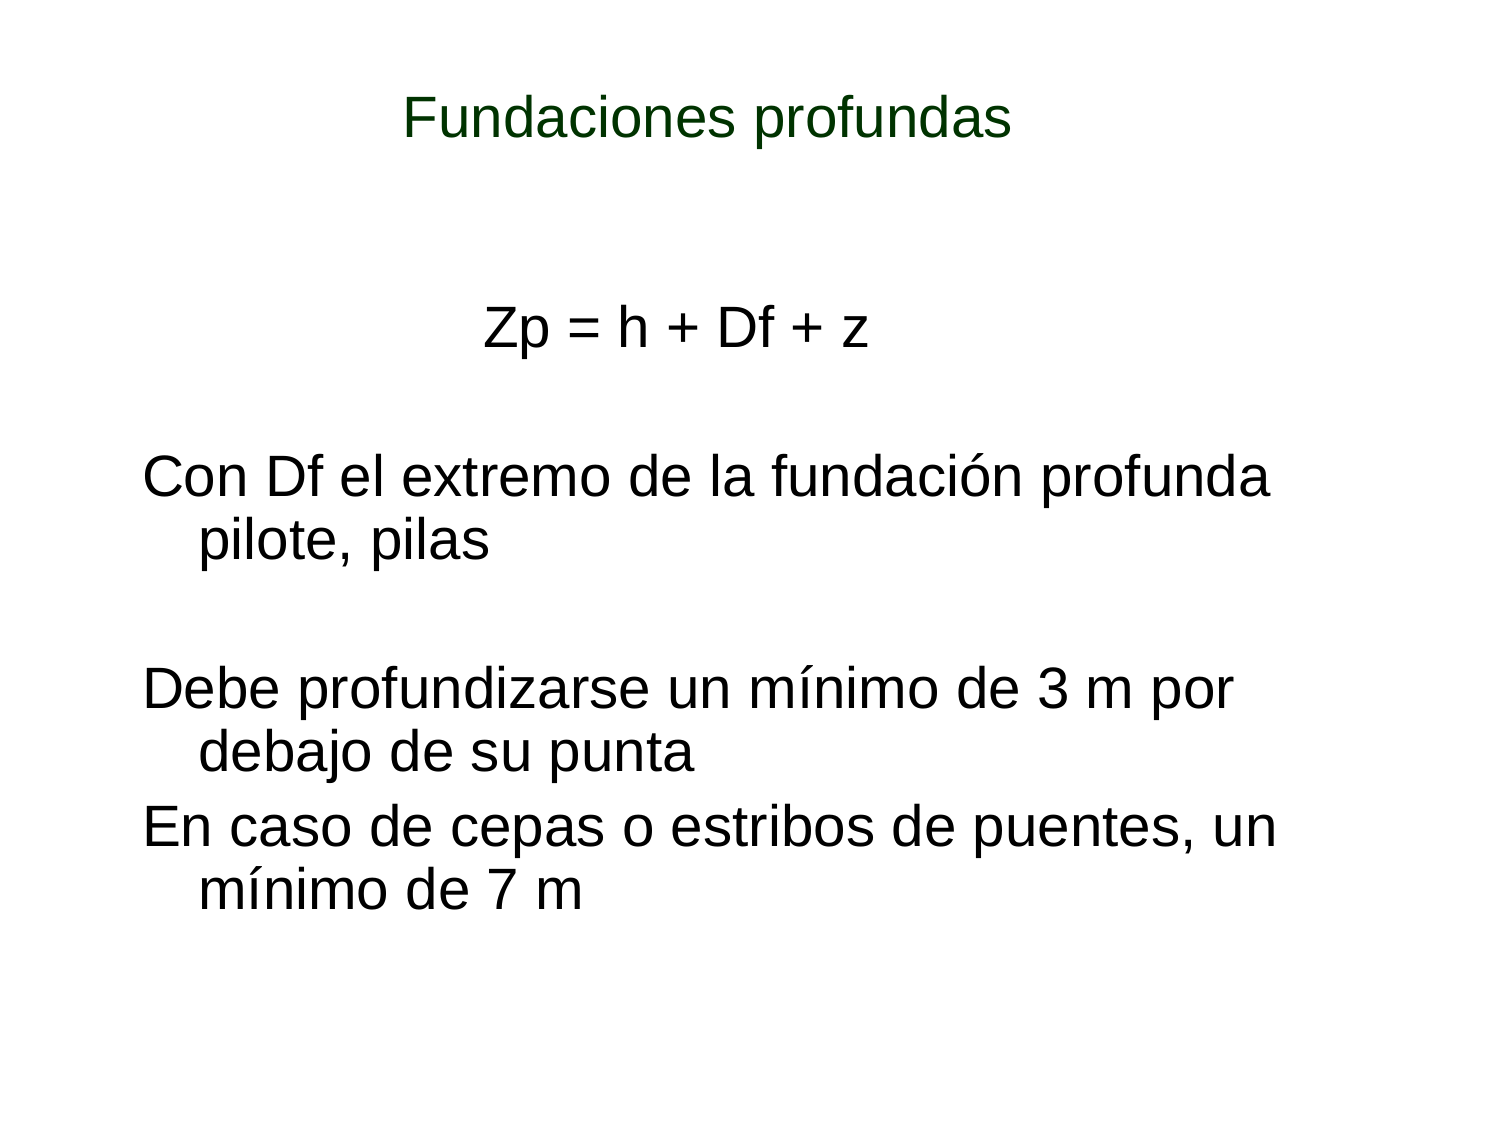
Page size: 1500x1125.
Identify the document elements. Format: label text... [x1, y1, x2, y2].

title Fundaciones profundas [95, 70, 1322, 157]
list Zp = h + Df + z Con Df el extremo de la fundación profunda pilote, pilas Debe profundizarse un mínimo de 3 m por debajo de su punta En caso de cepas o estribos de puentes, un mínimo de 7 m [126, 289, 1365, 965]
